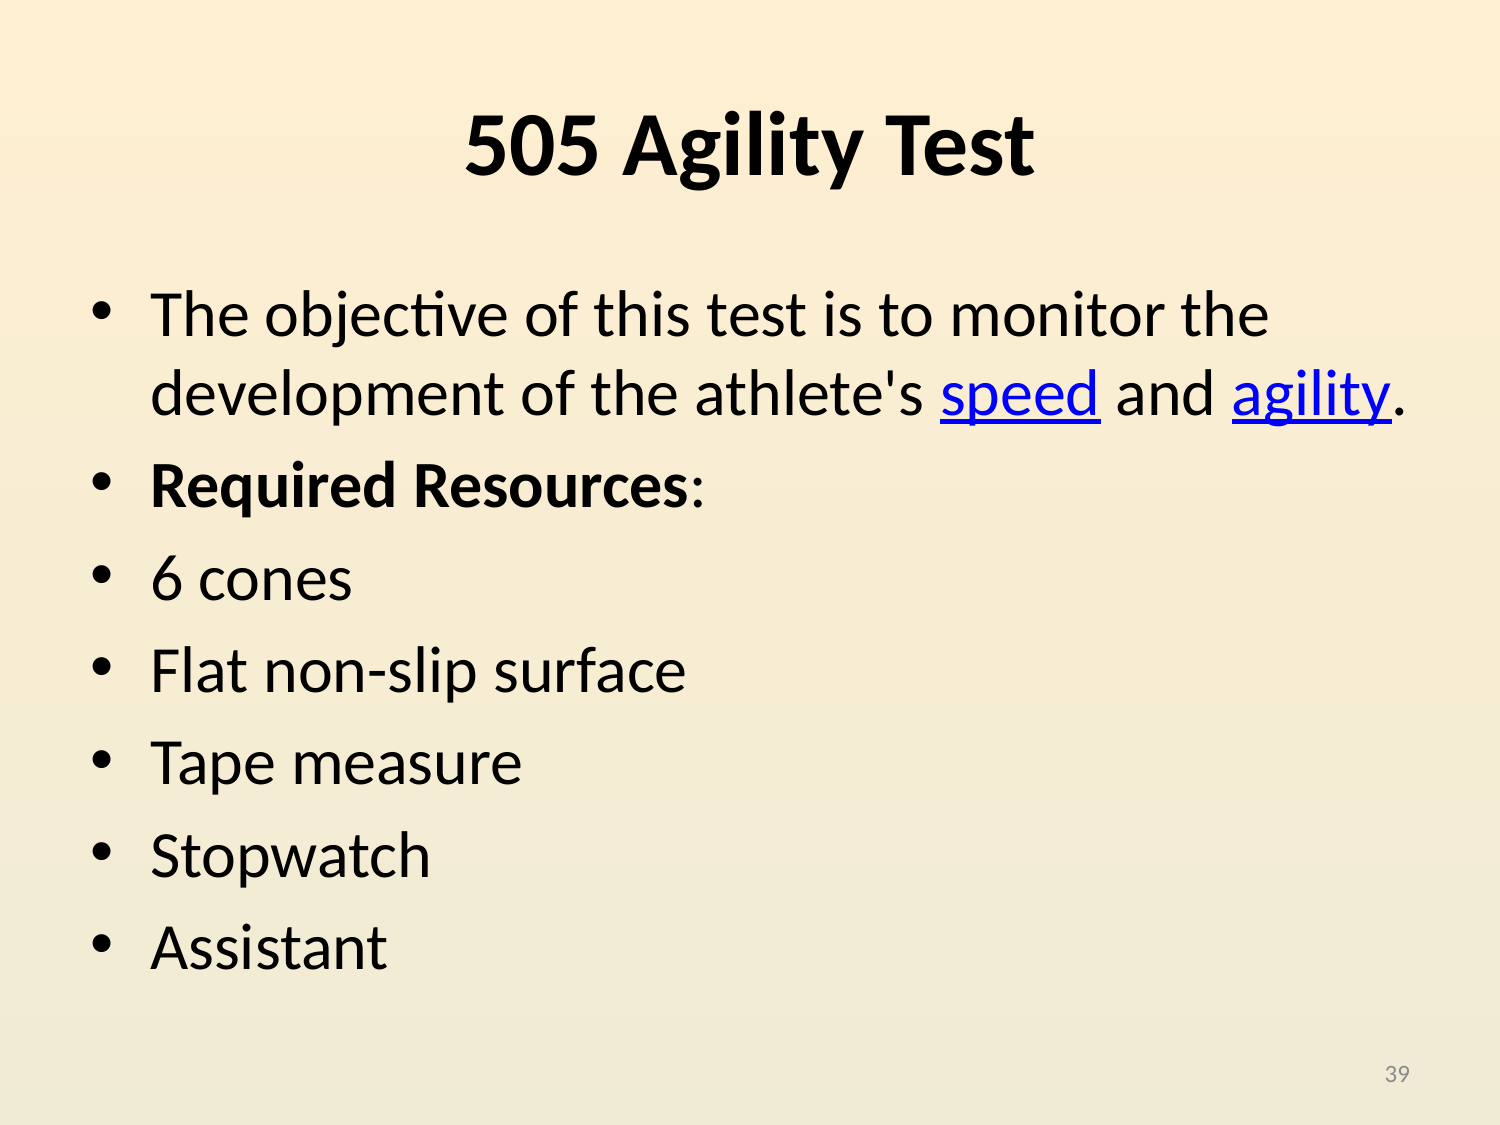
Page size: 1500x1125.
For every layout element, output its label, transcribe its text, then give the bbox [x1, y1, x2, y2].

slide_number 39 [1074, 1042, 1425, 1103]
list The objective of this test is to monitor the development of the athlete's speed and agility. Required Resources: 6 cones Flat non-slip surface Tape measure Stopwatch Assistant [75, 262, 1425, 1005]
title 505 Agility Test [75, 45, 1425, 233]
